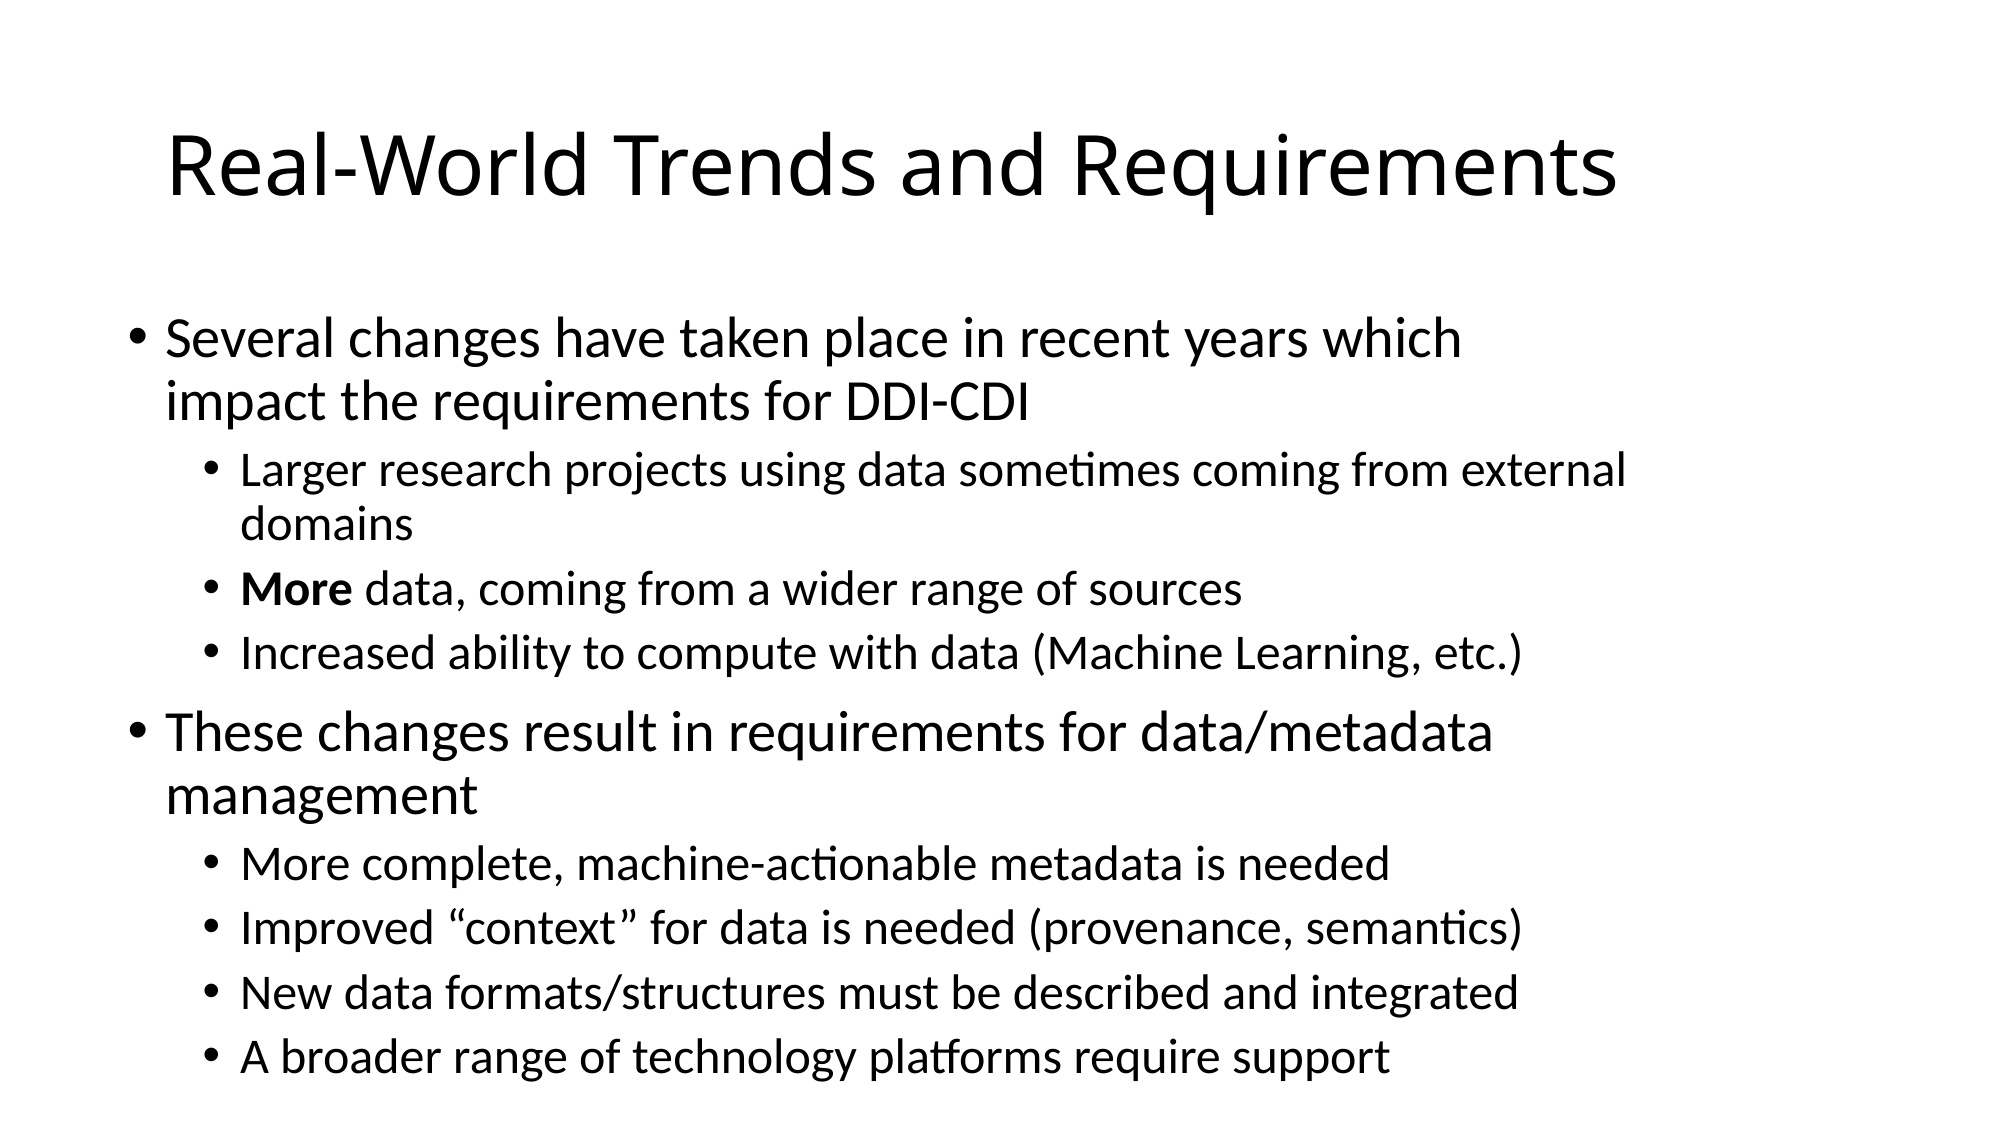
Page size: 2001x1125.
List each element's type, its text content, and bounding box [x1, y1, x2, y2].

title Real-World Trends and Requirements [150, 59, 1685, 278]
list Several changes have taken place in recent years which impact the requirements for DDI-CDI Larger research projects using data sometimes coming from external domains More data, coming from a wider range of sources Increased ability to compute with data (Machine Learning, etc.) These changes result in requirements for data/metadata management More complete, machine-actionable metadata is needed Improved “context” for data is needed (provenance, semantics) New data formats/structures must be described and integrated A broader range of technology platforms require support [112, 299, 1647, 1106]
